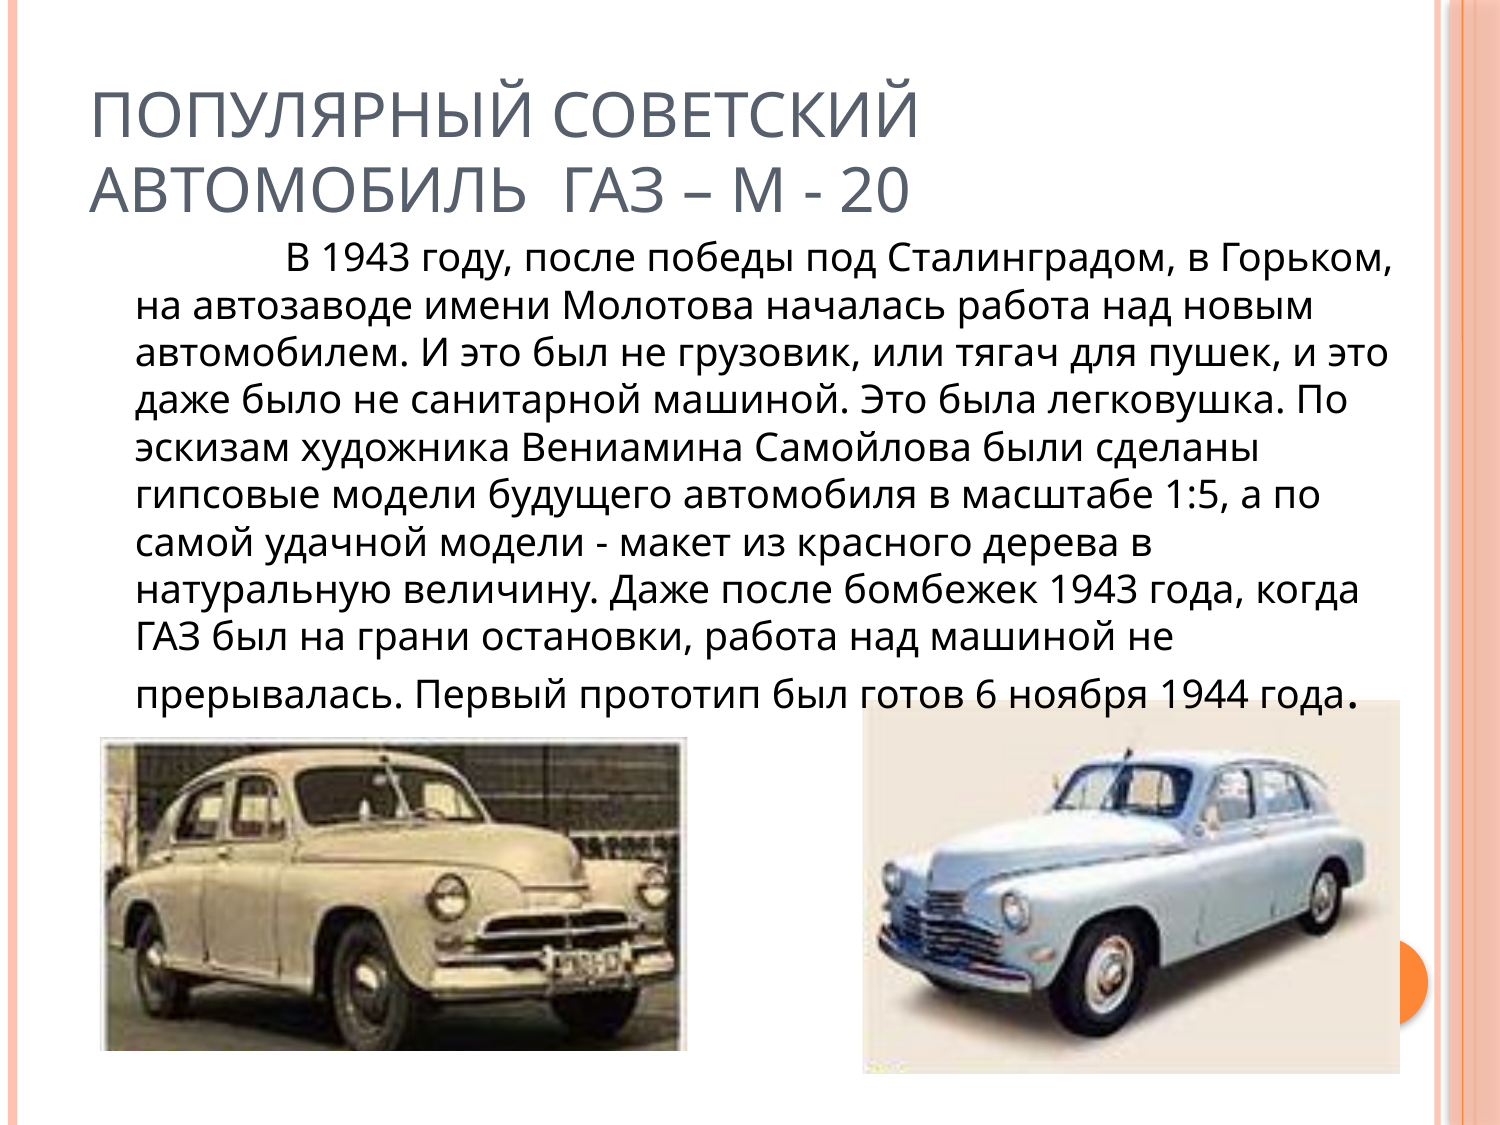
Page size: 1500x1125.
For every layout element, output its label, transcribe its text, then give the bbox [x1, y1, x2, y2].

picture [99, 736, 688, 1052]
list В 1943 году, после победы под Сталинградом, в Горьком, на автозаводе имени Молотова началась работа над новым автомобилем. И это был не грузовик, или тягач для пушек, и это даже было не санитарной машиной. Это была легковушка. По эскизам художника Вениамина Самойлова были сделаны гипсовые модели будущего автомобиля в масштабе 1:5, а по самой удачной модели - макет из красного дерева в натуральную величину. Даже после бомбежек 1943 года, когда ГАЗ был на грани остановки, работа над машиной не прерывалась. Первый прототип был готов 6 ноября 1944 года. [75, 224, 1425, 1005]
title Популярный советский автомобиль ГАЗ – М - 20 [75, 45, 1300, 224]
picture [861, 700, 1401, 1074]
